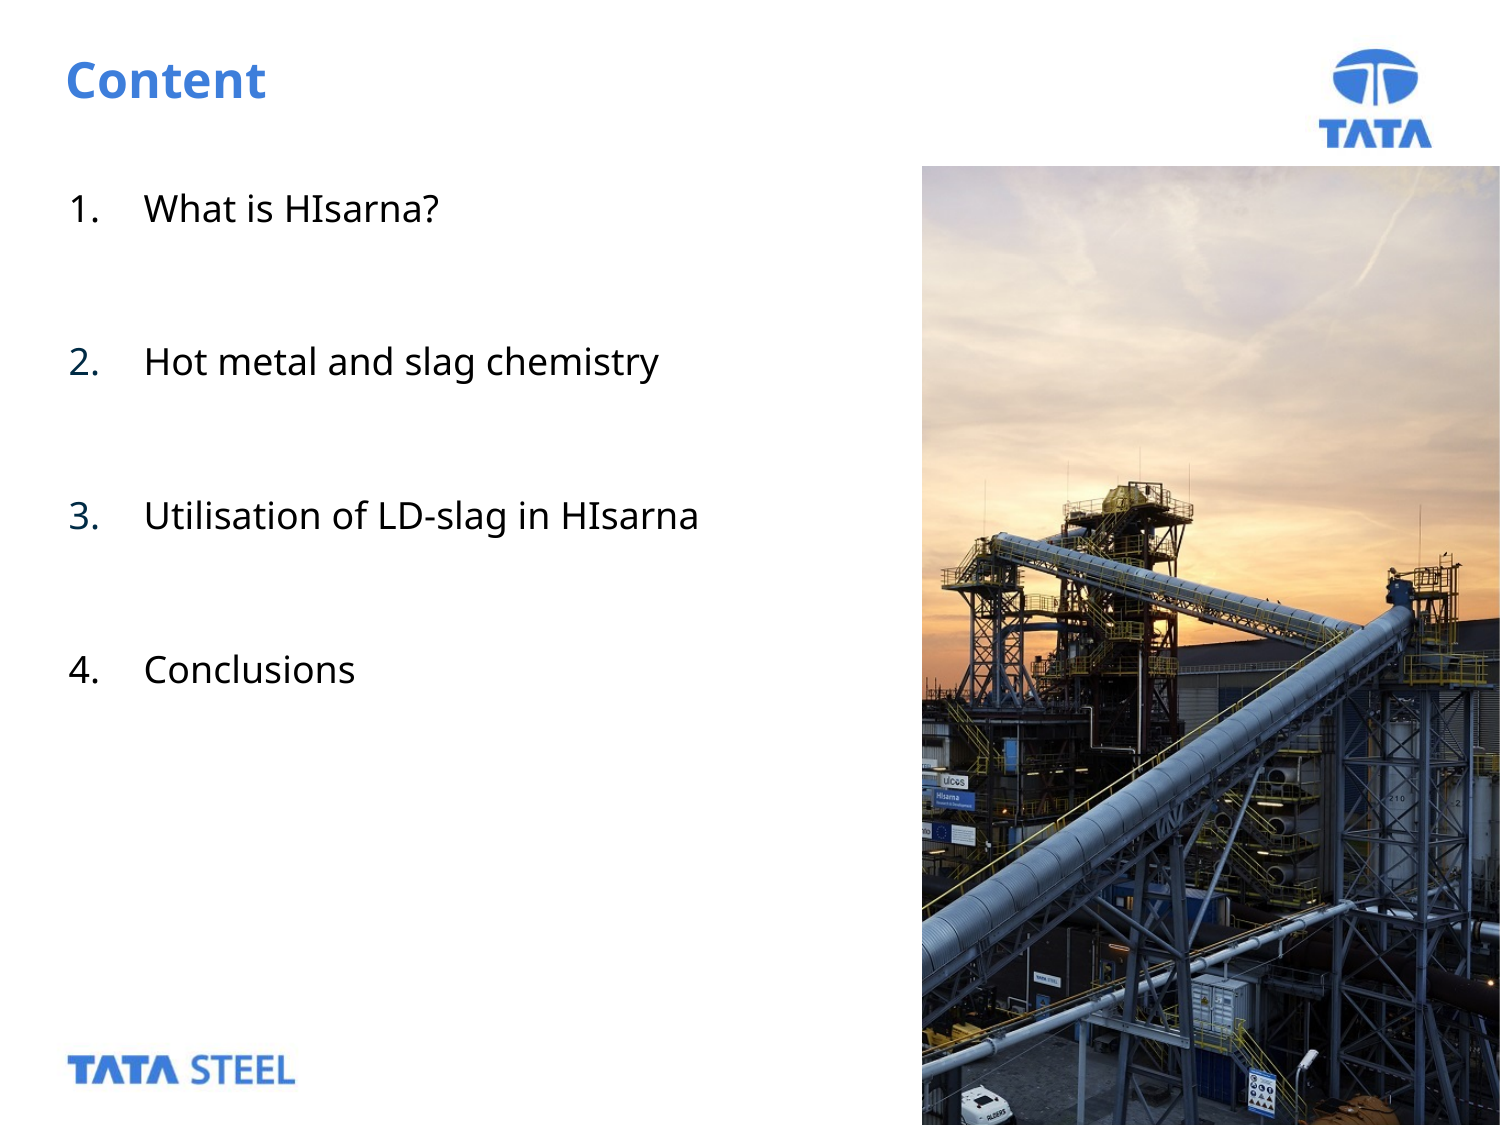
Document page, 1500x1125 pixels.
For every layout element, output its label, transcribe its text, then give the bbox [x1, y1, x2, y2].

picture [41, 1027, 322, 1112]
picture [922, 166, 1500, 1125]
list 1. What is HIsarna? Hot metal and slag chemistry Utilisation of LD-slag in HIsarna 4. Conclusions [68, 161, 1433, 963]
title Content [65, 48, 1316, 107]
picture [1305, 35, 1446, 161]
